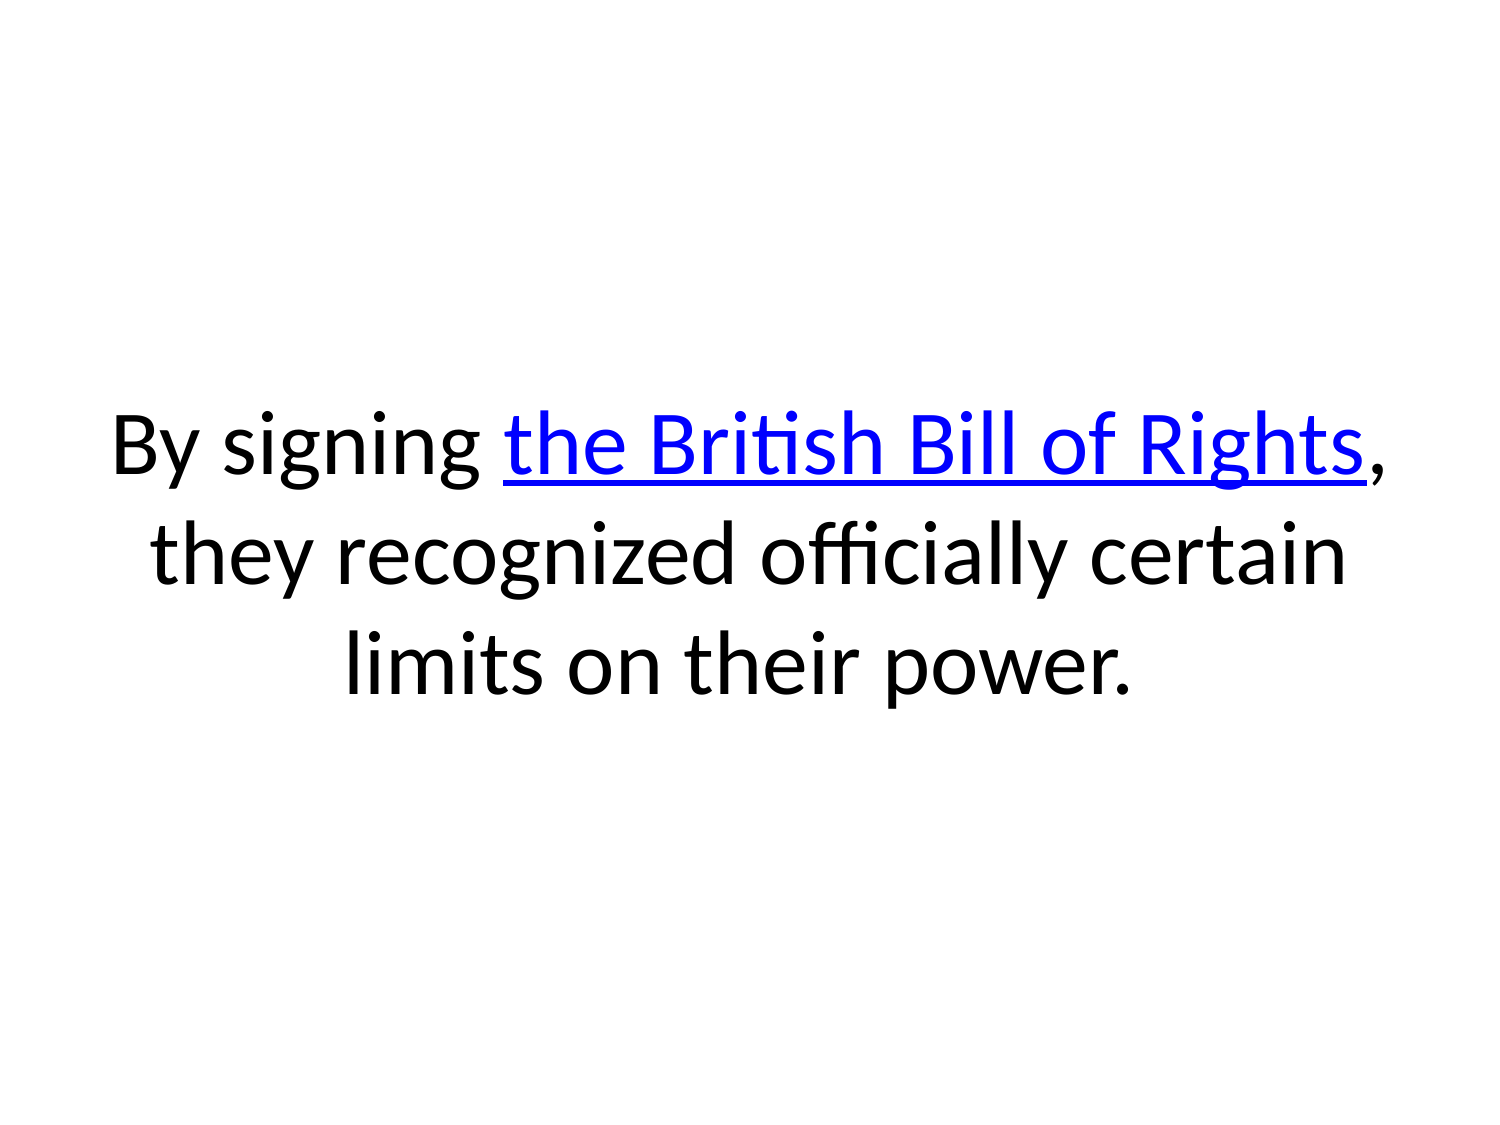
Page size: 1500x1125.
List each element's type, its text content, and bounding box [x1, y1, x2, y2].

title By signing the British Bill of Rights, they recognized officially certain limits on their power. [74, 44, 1426, 1051]
